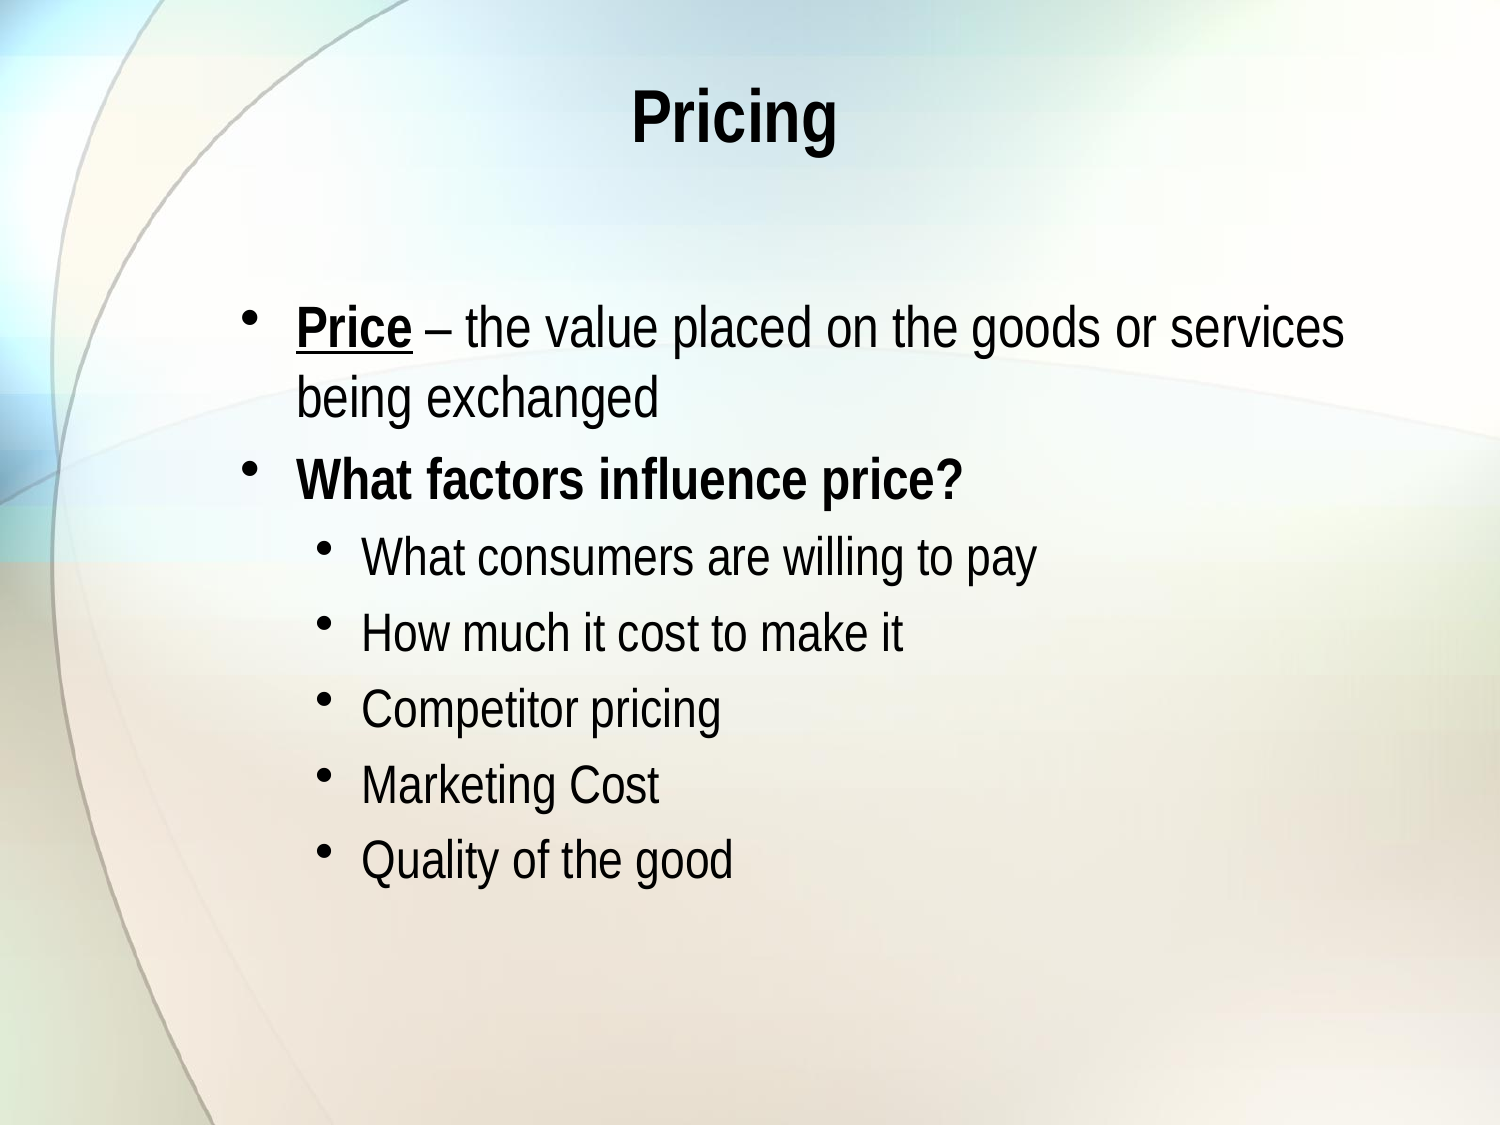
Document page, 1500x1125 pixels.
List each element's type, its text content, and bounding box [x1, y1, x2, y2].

list Price – the value placed on the goods or services being exchanged What factors influence price? What consumers are willing to pay How much it cost to make it Competitor pricing Marketing Cost Quality of the good [224, 199, 1463, 1026]
title Pricing [24, 49, 1463, 176]
picture [0, 0, 1500, 1125]
